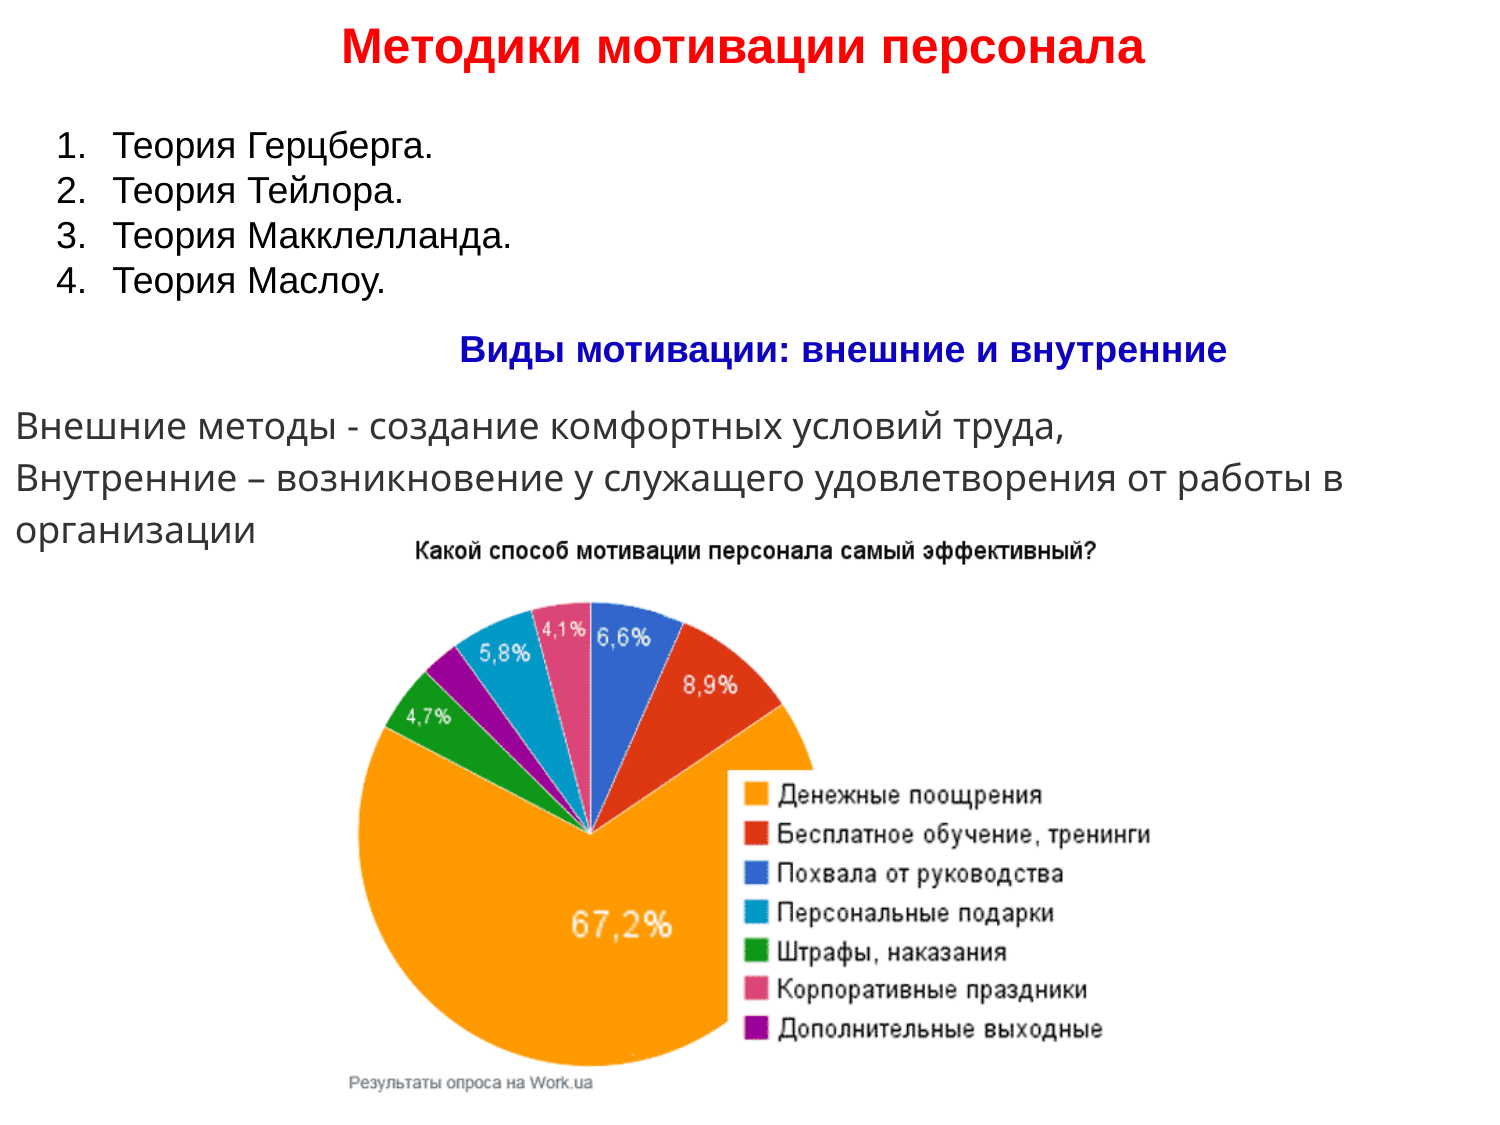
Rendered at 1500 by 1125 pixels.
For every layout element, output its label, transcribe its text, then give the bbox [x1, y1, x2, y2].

picture [343, 512, 1157, 1094]
text_box Виды мотивации: внешние и внутренние Внешние методы - создание комфортных условий труда, Внутренние – возникновение у служащего удовлетворения от работы в организации [0, 310, 1500, 558]
text_box Методики мотивации персонала [326, 5, 1174, 81]
text_box Теория Герцберга. Теория Тейлора. Теория Макклелланда. Теория Маслоу. [41, 113, 1424, 309]
